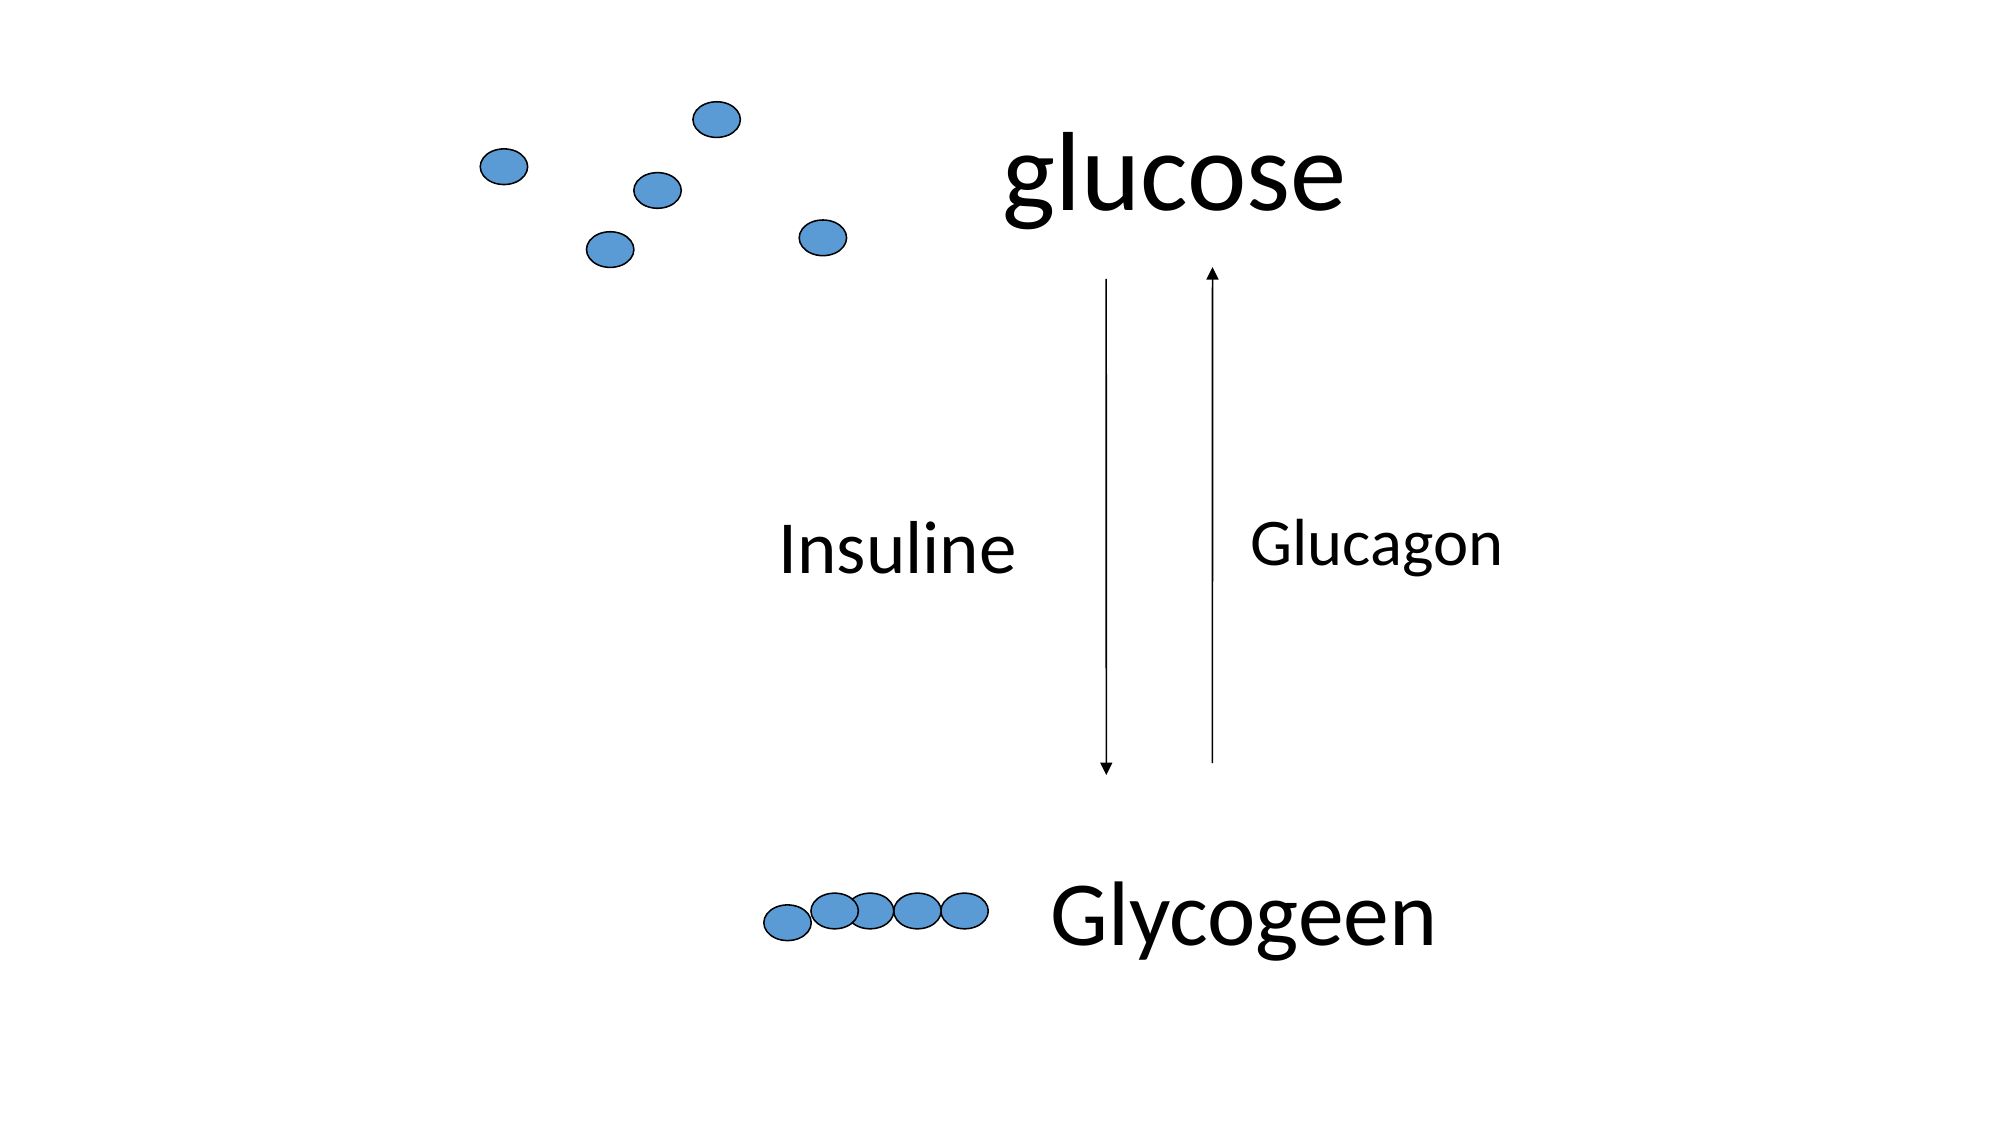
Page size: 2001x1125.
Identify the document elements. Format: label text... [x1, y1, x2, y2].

text_box [1100, 278, 1113, 775]
title [137, 59, 1863, 278]
text_box Glucagon [1236, 491, 1603, 587]
text_box [853, 893, 894, 929]
text_box Insuline [763, 491, 1060, 597]
text_box [941, 893, 989, 929]
text_box [810, 893, 859, 929]
text_box [763, 904, 812, 941]
text_box Glycogeen [1035, 846, 1520, 971]
text_box [894, 893, 942, 929]
